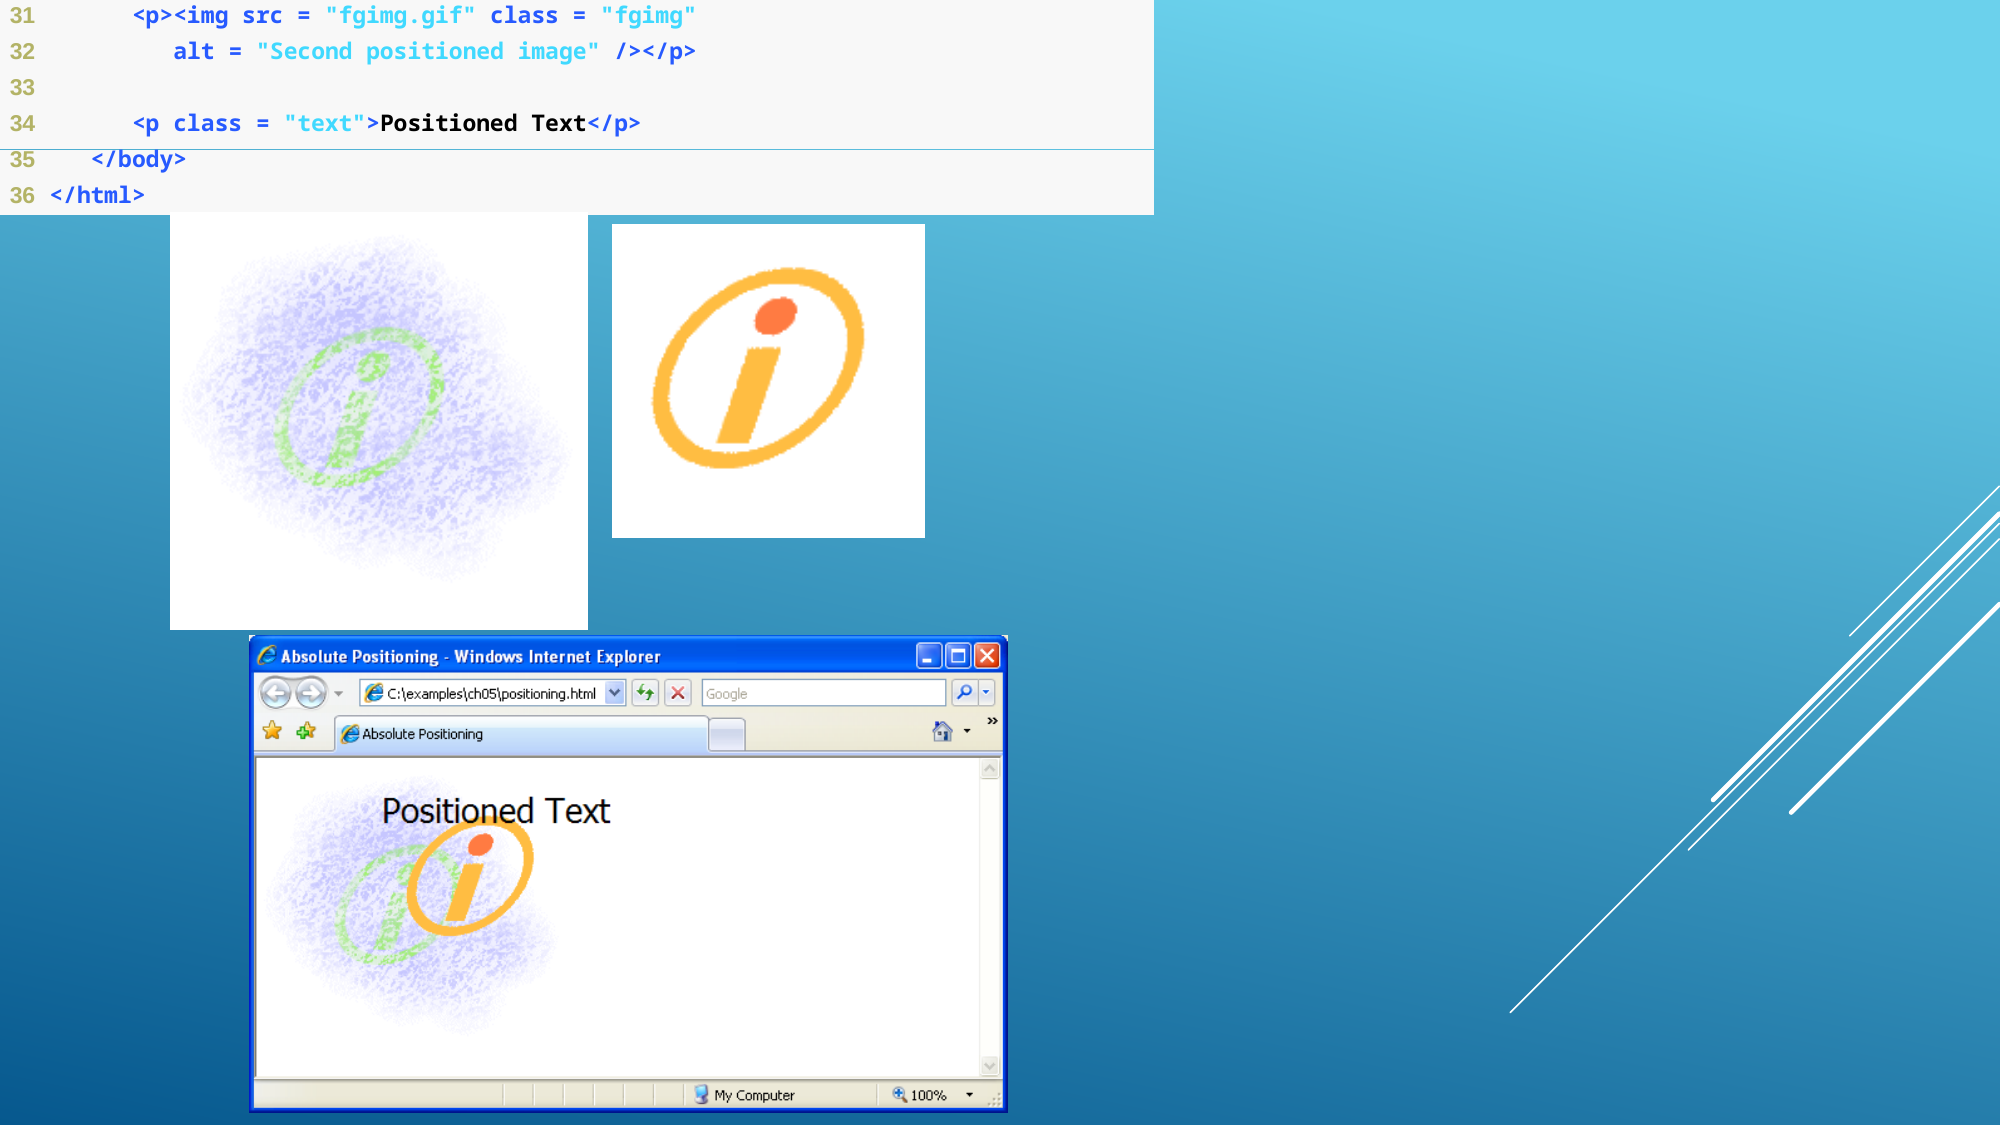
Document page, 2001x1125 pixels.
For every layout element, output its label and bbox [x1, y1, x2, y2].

picture [612, 224, 926, 538]
picture [170, 212, 588, 630]
text_box [0, 0, 1221, 344]
picture [249, 635, 1008, 1113]
